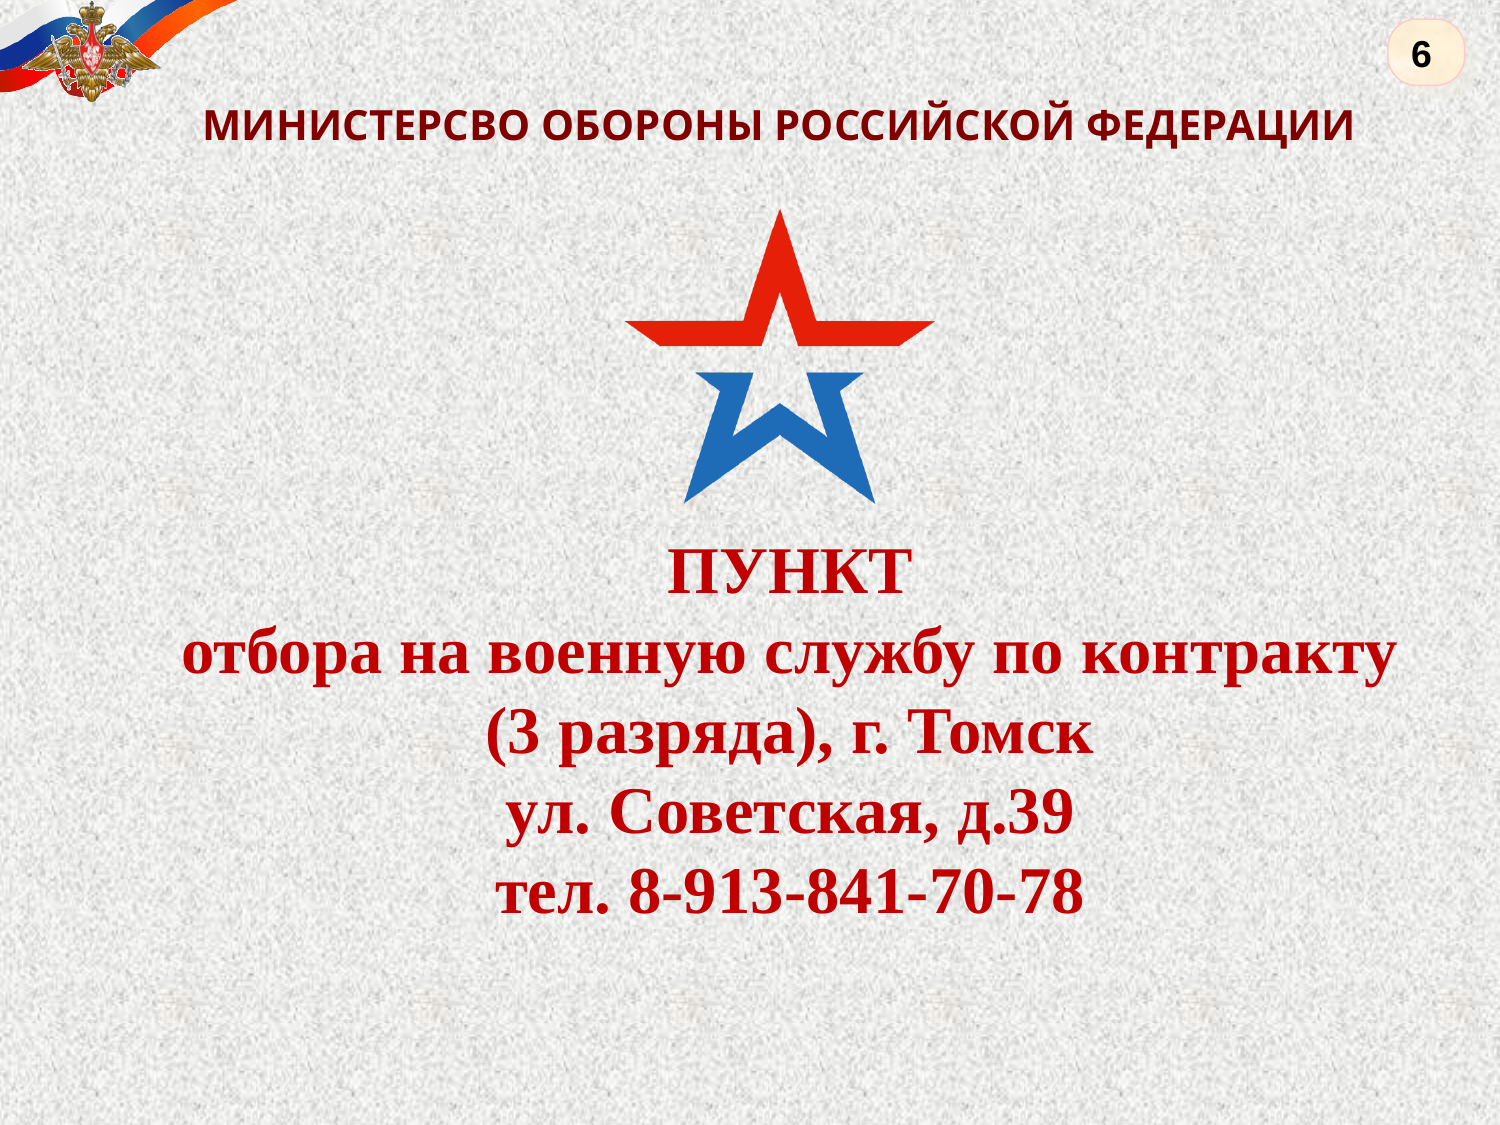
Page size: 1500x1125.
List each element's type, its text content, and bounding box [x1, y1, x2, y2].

picture [0, 0, 1500, 1125]
text_box МИНИСТЕРСВО ОБОРОНЫ РОССИЙСКОЙ ФЕДЕРАЦИИ [103, 91, 1456, 156]
text_box ПУНКТ отбора на военную службу по контракту (3 разряда), г. Томск ул. Советская, д.39 тел. 8-913-841-70-78 [166, 519, 1415, 935]
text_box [0, 0, 242, 105]
text_box 6 [1387, 19, 1465, 86]
